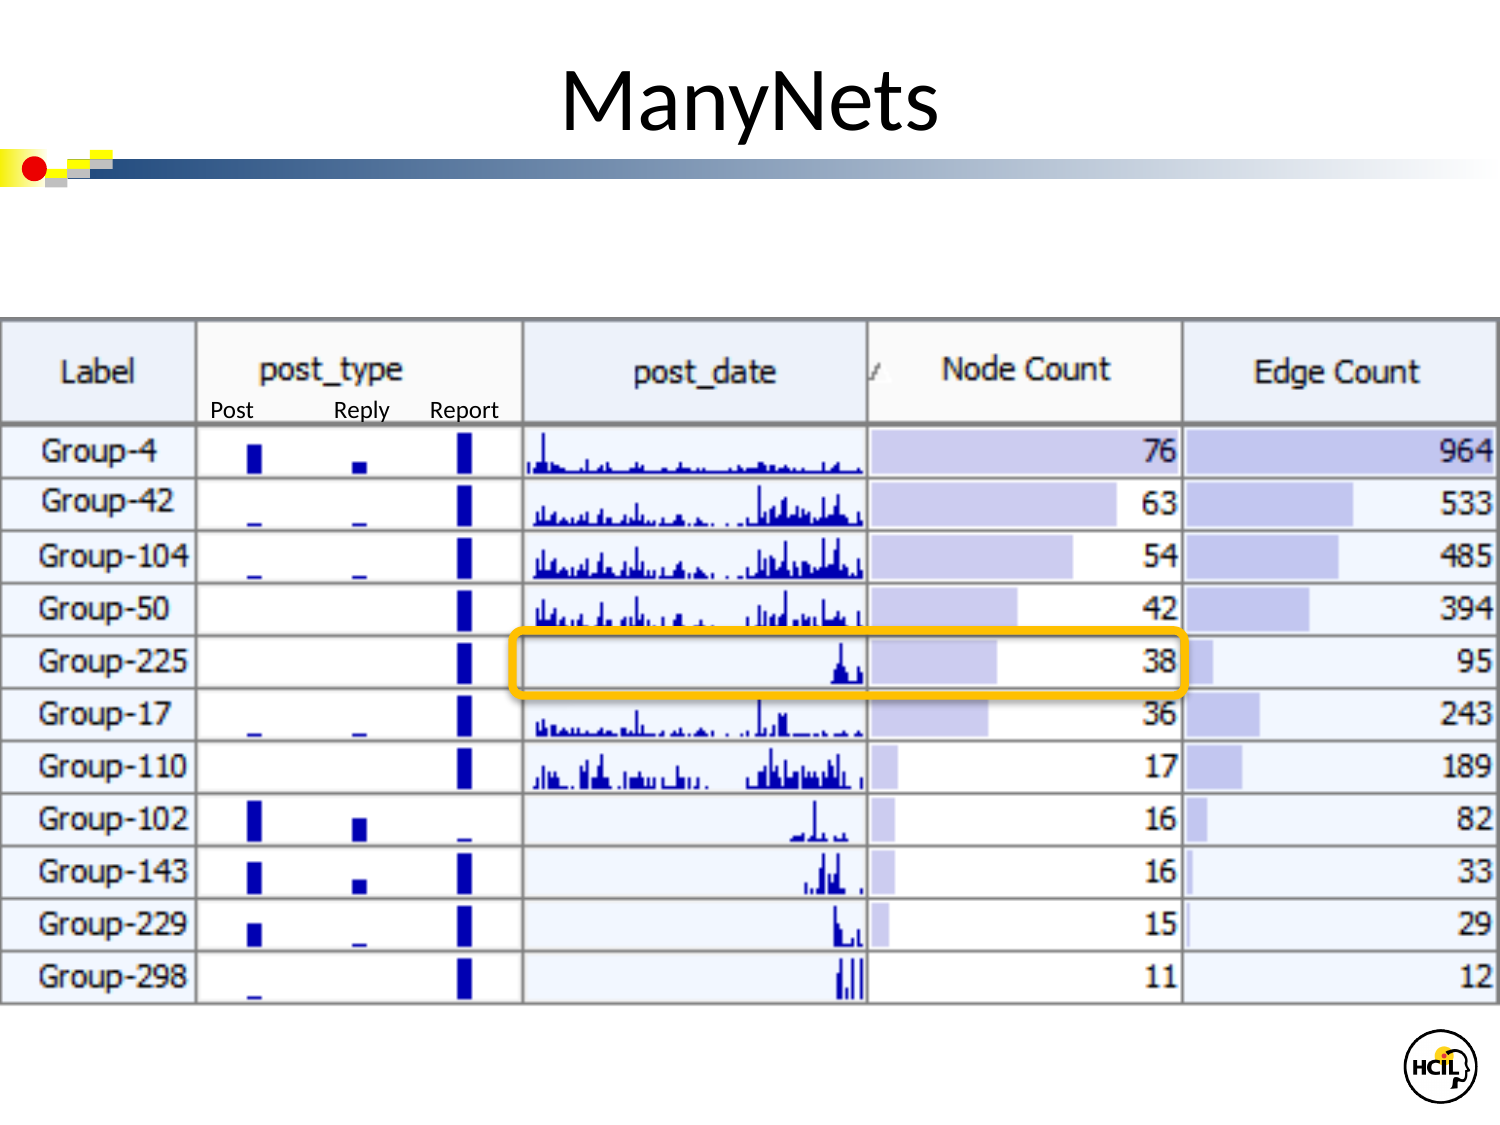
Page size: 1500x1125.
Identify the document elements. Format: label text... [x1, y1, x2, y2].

picture [1403, 1029, 1478, 1104]
title ManyNets [75, 0, 1425, 188]
picture [0, 317, 1500, 1009]
